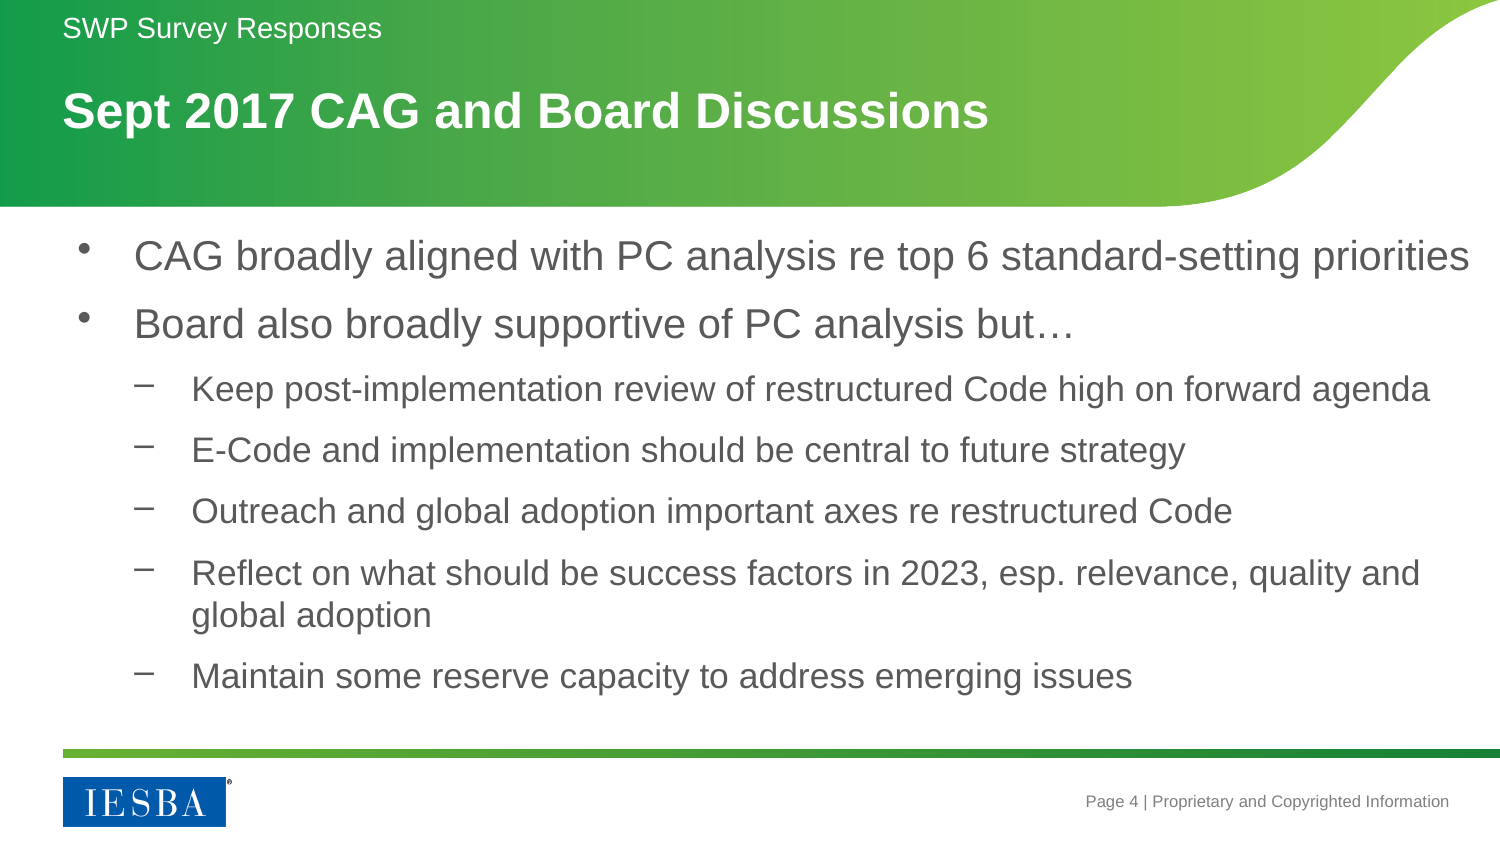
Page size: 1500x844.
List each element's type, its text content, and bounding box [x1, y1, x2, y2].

title Sept 2017 CAG and Board Discussions [62, 75, 1300, 142]
list CAG broadly aligned with PC analysis re top 6 standard-setting priorities Board also broadly supportive of PC analysis but… Keep post-implementation review of restructured Code high on forward agenda E-Code and implementation should be central to future strategy Outreach and global adoption important axes re restructured Code Reflect on what should be success factors in 2023, esp. relevance, quality and global adoption Maintain some reserve capacity to address emerging issues [62, 220, 1488, 747]
subtitle SWP Survey Responses [62, 9, 688, 47]
picture [63, 777, 232, 827]
picture [0, 0, 1500, 207]
